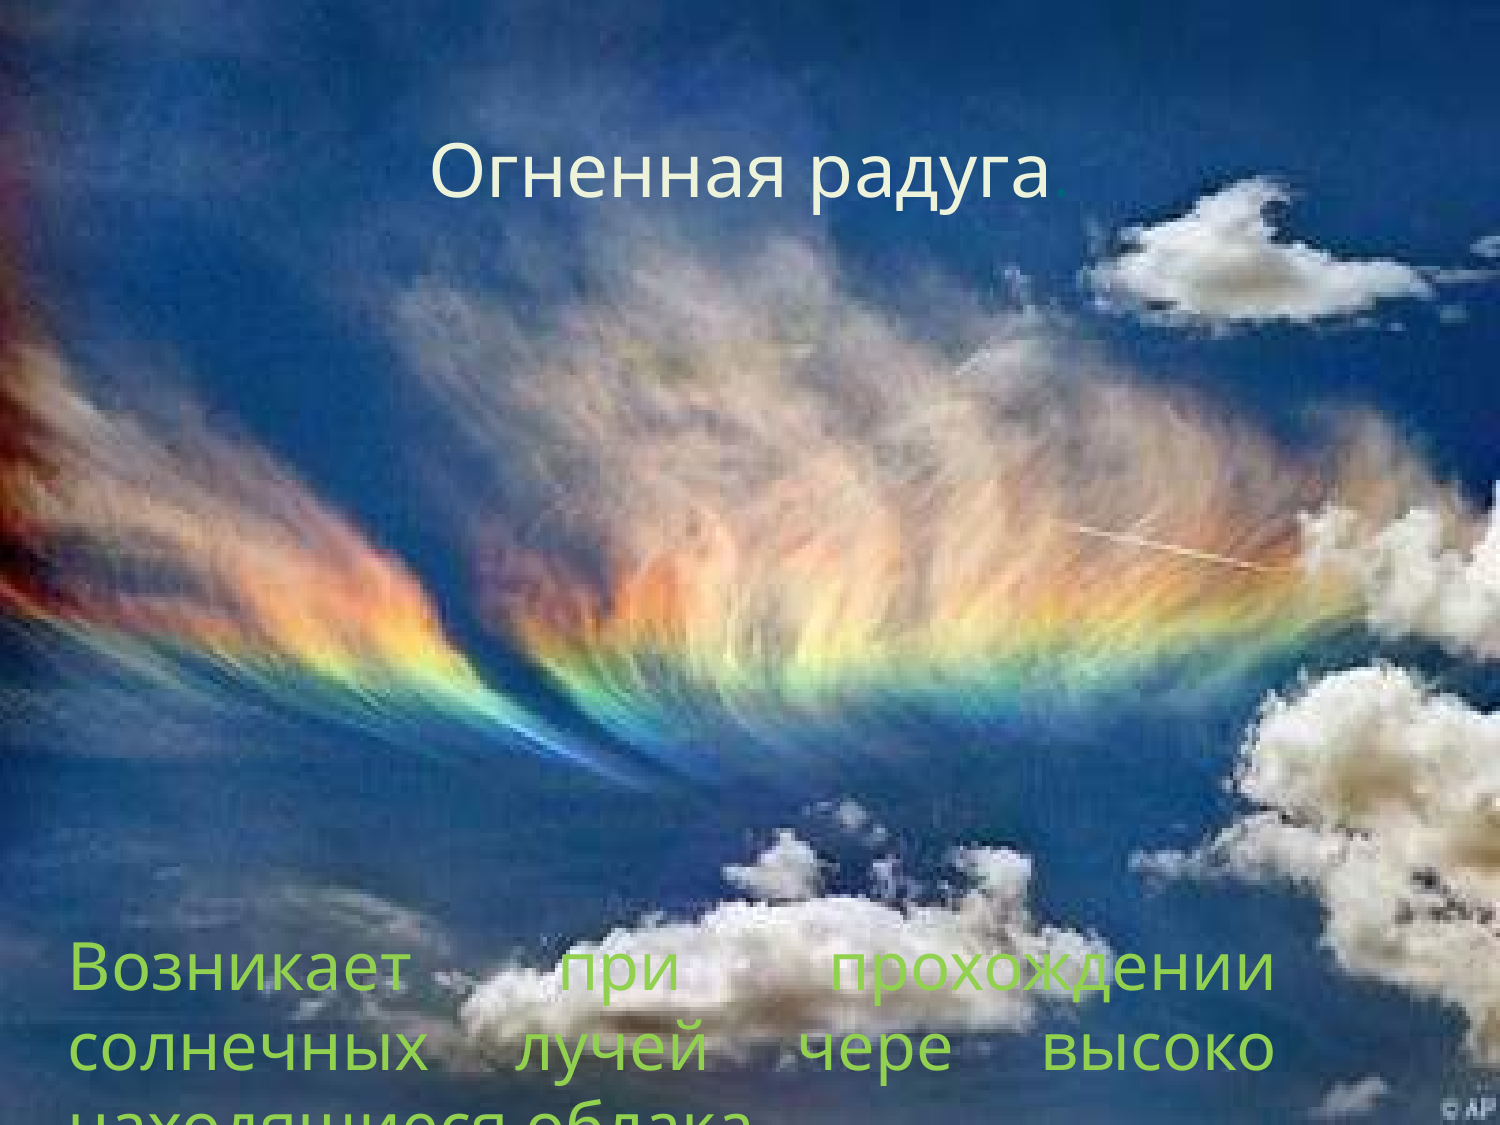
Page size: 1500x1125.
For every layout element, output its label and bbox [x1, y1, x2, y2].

list [0, 0, 1500, 1125]
